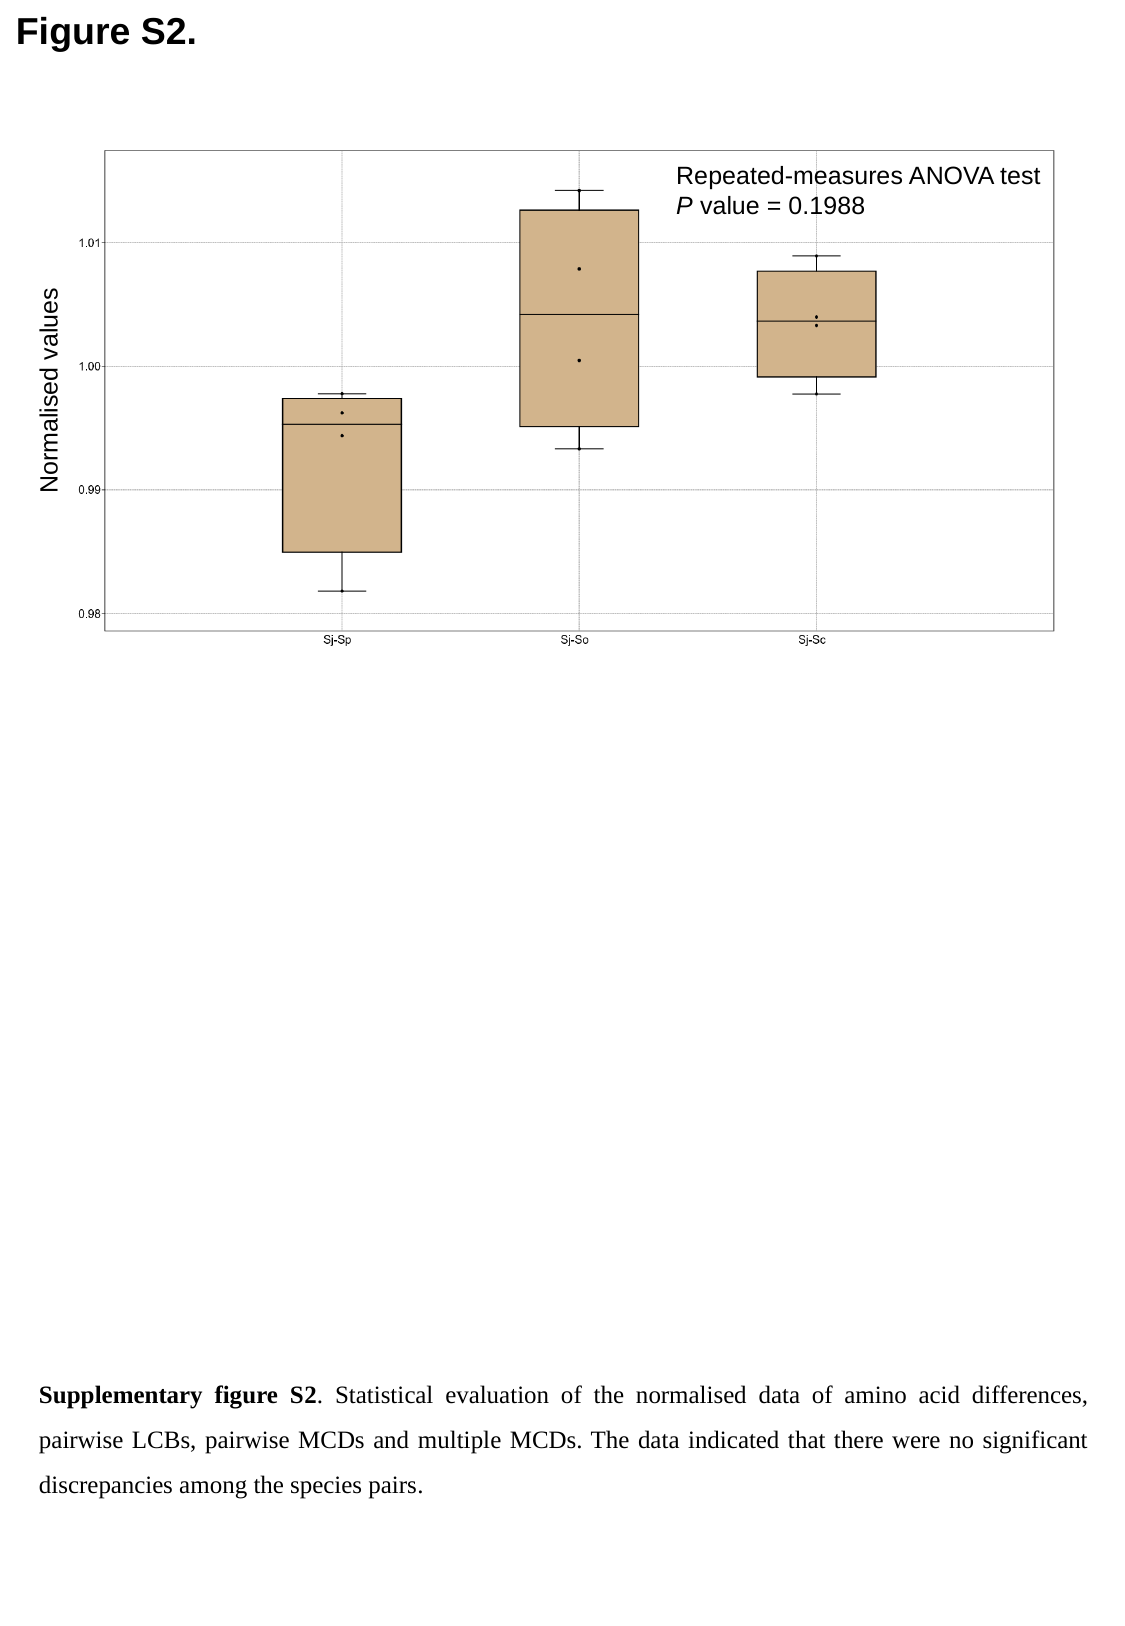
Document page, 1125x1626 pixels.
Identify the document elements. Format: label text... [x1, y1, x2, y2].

text_box Figure S2. [1, 0, 213, 60]
text_box Supplementary figure S2. Statistical evaluation of the normalised data of amino acid differences, pairwise LCBs, pairwise MCDs and multiple MCDs. The data indicated that there were no significant discrepancies among the species pairs. [24, 1356, 1105, 1506]
picture [70, 110, 1088, 671]
text_box Normalised values [25, 272, 70, 509]
